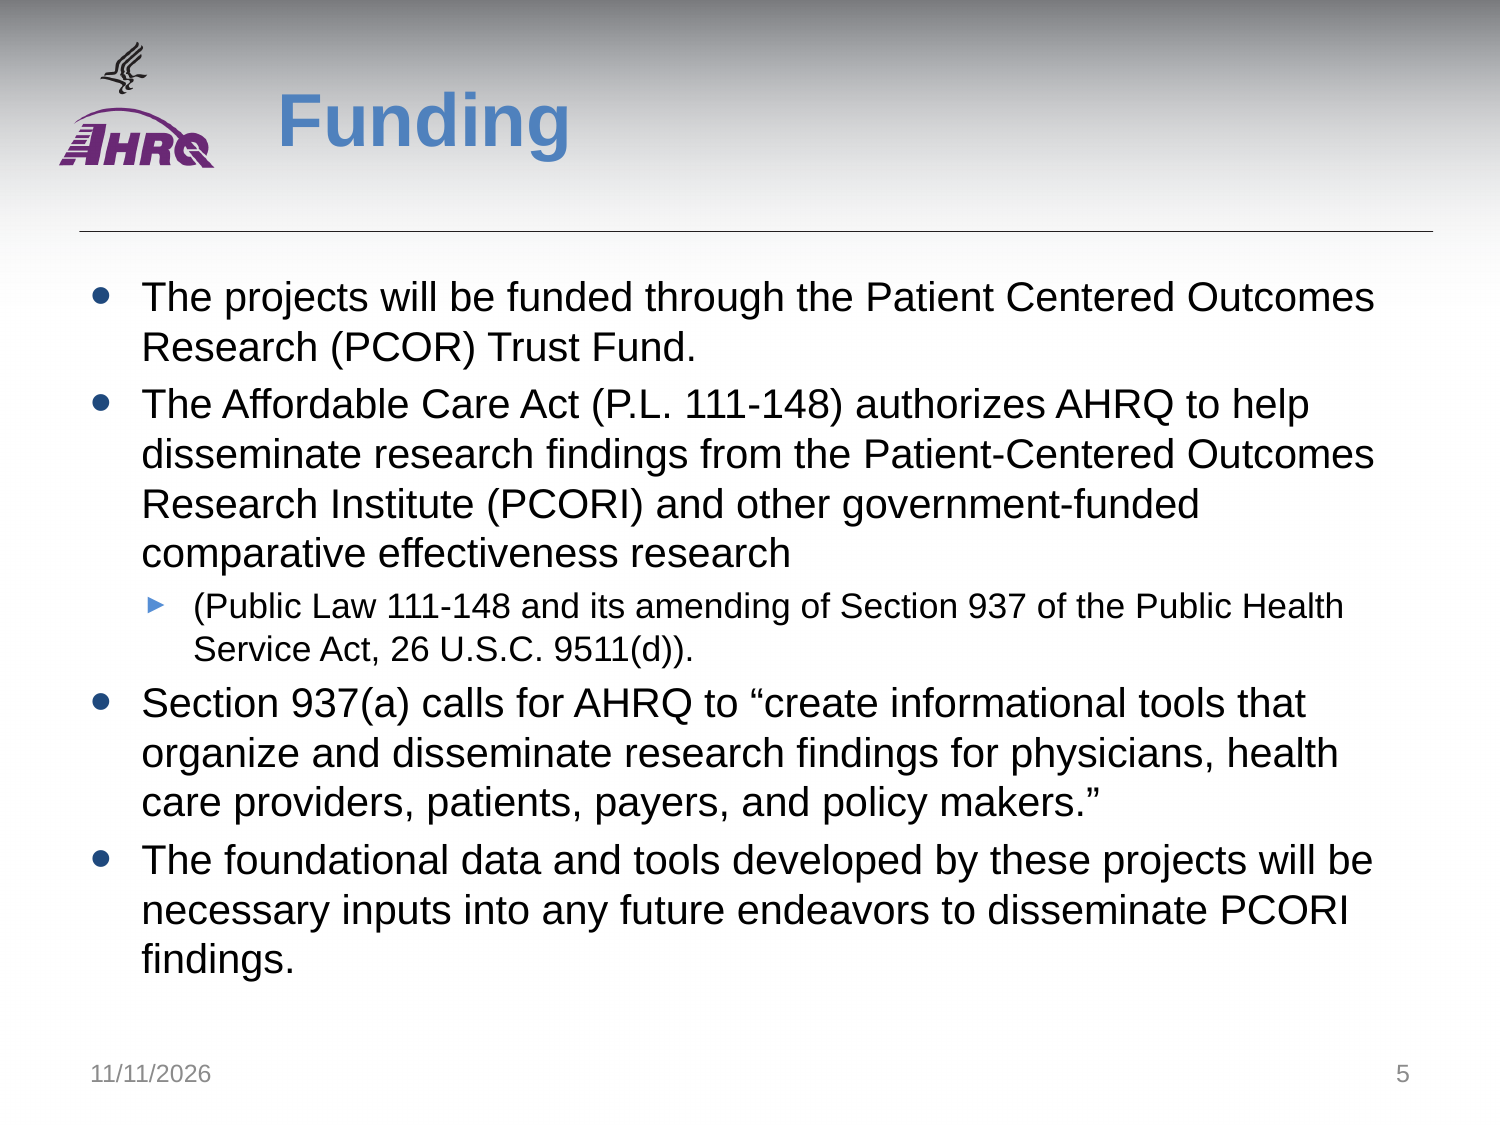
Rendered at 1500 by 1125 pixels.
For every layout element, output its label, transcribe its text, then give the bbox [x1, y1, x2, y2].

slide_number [75, 1042, 425, 1103]
title Funding [262, 45, 1425, 188]
slide_number 5 [1074, 1042, 1425, 1103]
list The projects will be funded through the Patient Centered Outcomes Research (PCOR) Trust Fund. The Affordable Care Act (P.L. 111-148) authorizes AHRQ to help disseminate research findings from the Patient-Centered Outcomes Research Institute (PCORI) and other government-funded comparative effectiveness research (Public Law 111-148 and its amending of Section 937 of the Public Health Service Act, 26 U.S.C. 9511(d)). Section 937(a) calls for AHRQ to “create informational tools that organize and disseminate research findings for physicians, health care providers, patients, payers, and policy makers.” The foundational data and tools developed by these projects will be necessary inputs into any future endeavors to disseminate PCORI findings. [75, 262, 1425, 1005]
picture [0, 0, 1500, 1125]
